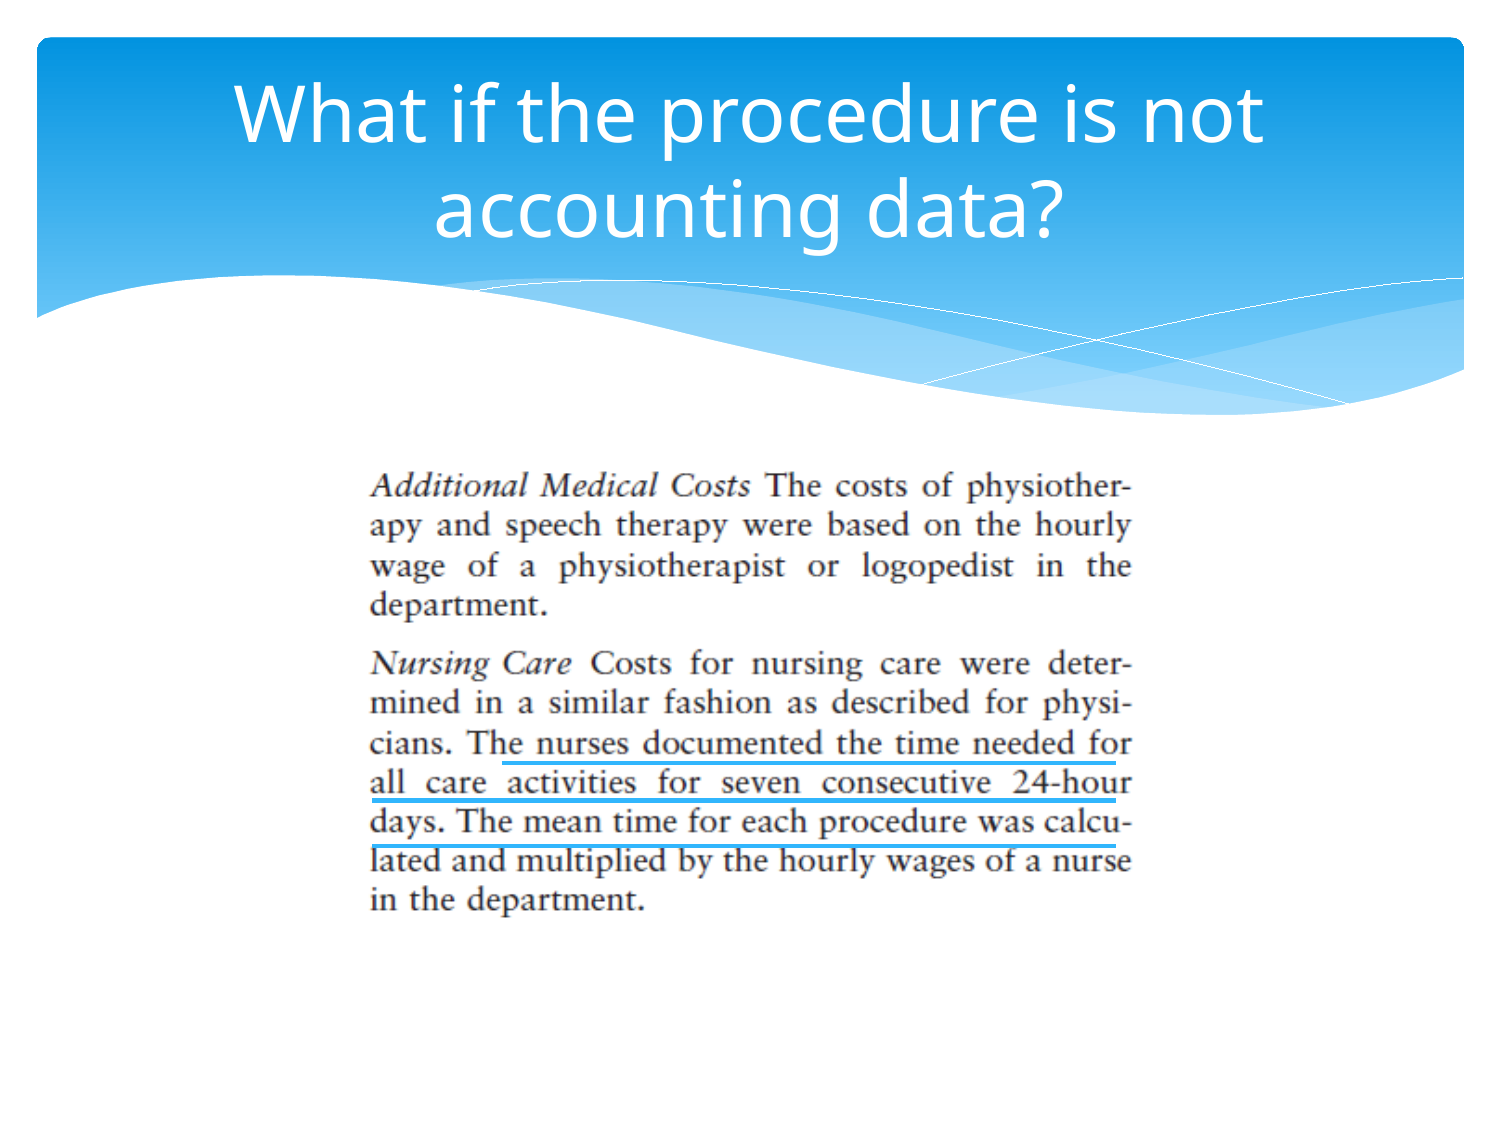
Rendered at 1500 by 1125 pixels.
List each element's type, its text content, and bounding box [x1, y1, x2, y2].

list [359, 455, 1164, 932]
title What if the procedure is not accounting data? [75, 55, 1425, 261]
